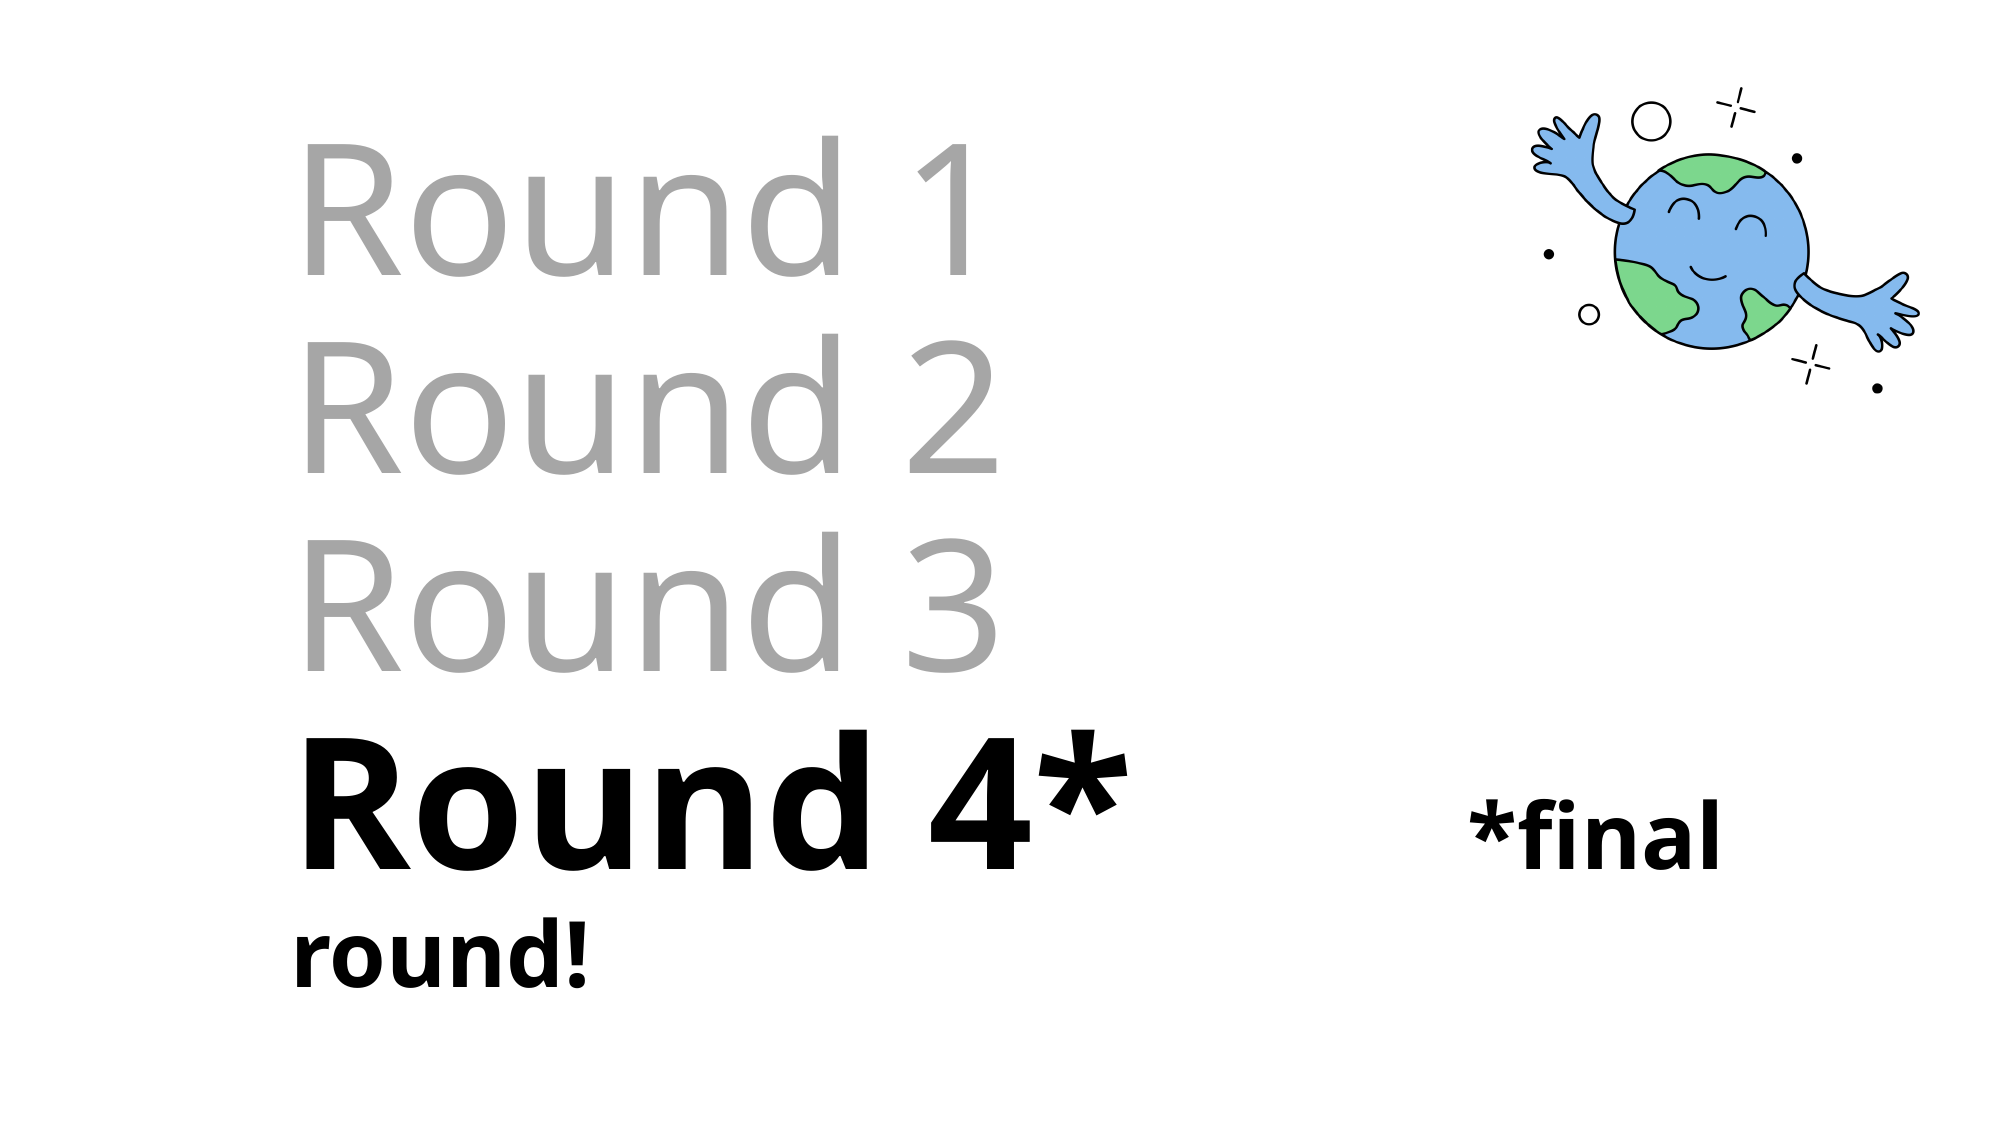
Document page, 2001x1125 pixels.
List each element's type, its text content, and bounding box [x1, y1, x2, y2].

title Round 1 Round 2 Round 3 Round 4* *final round! [275, 453, 2000, 672]
picture [1530, 87, 1920, 394]
